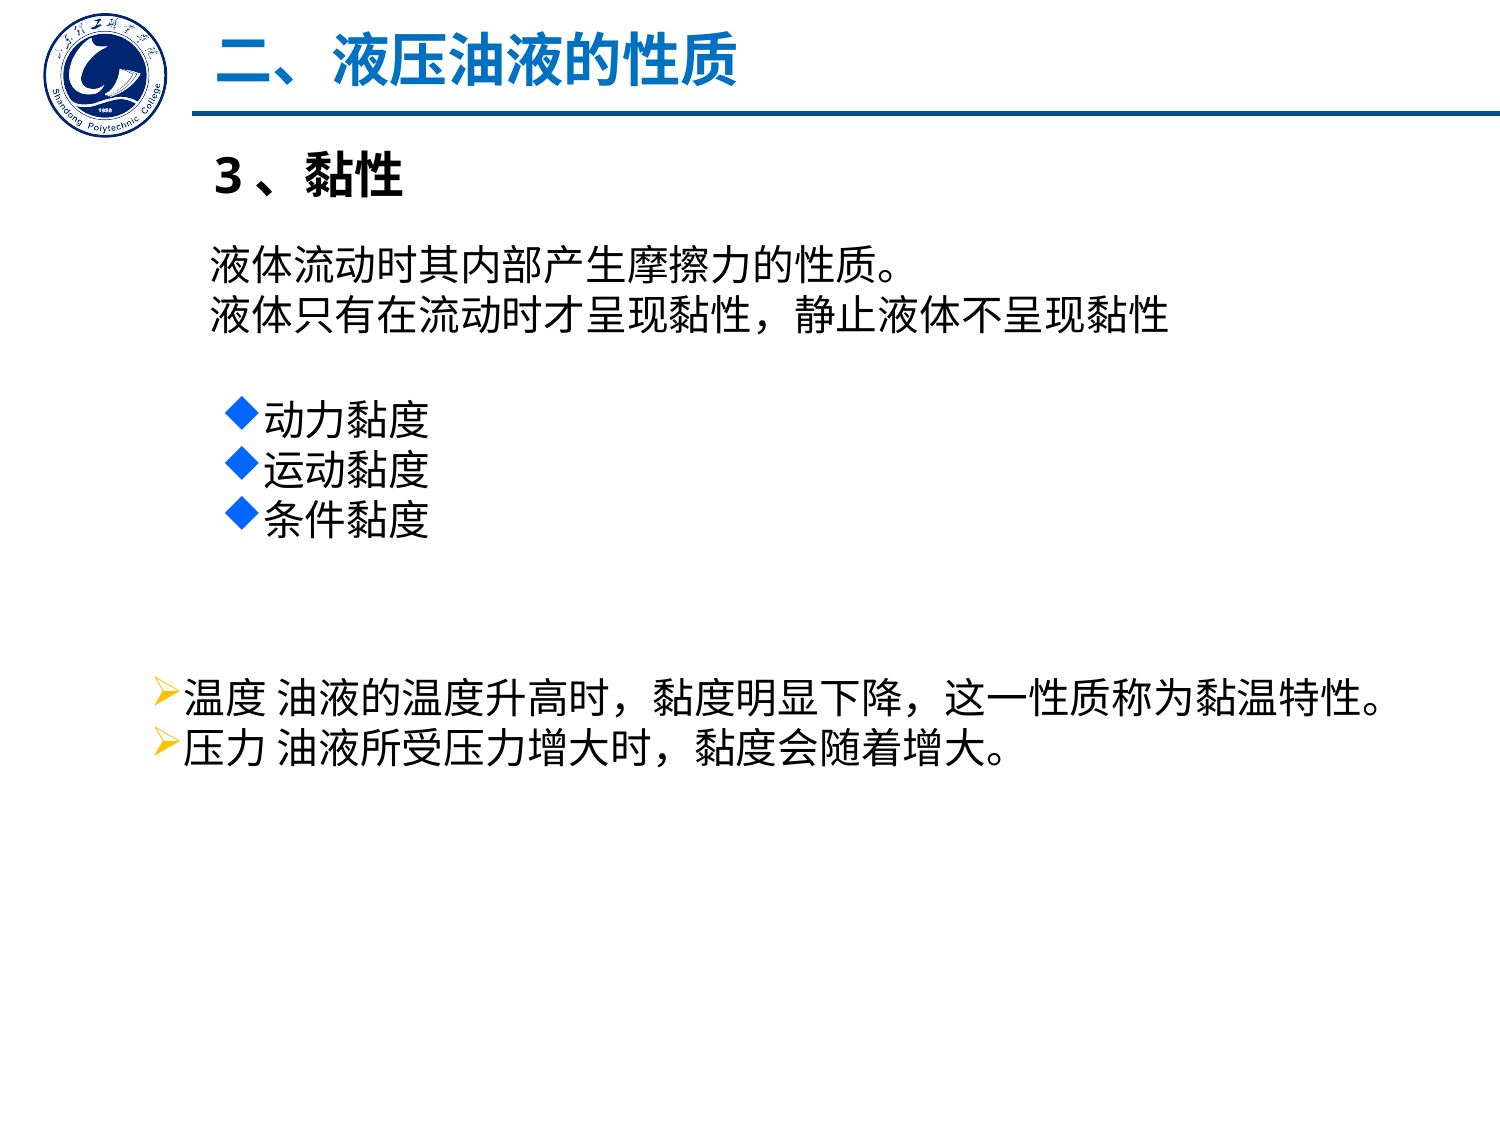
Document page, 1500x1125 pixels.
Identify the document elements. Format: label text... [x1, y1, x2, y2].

text_box 二、液压油液的性质 [199, 16, 1477, 102]
text_box 3、黏性 [199, 136, 1299, 211]
text_box 温度 油液的温度升高时，黏度明显下降，这一性质称为黏温特性。 压力 油液所受压力增大时，黏度会随着增大。 [135, 664, 1453, 780]
picture [43, 7, 174, 138]
text_box 液体流动时其内部产生摩擦力的性质。 液体只有在流动时才呈现黏性，静止液体不呈现黏性 [194, 231, 1424, 347]
text_box 动力黏度 运动黏度 条件黏度 [206, 386, 1223, 551]
